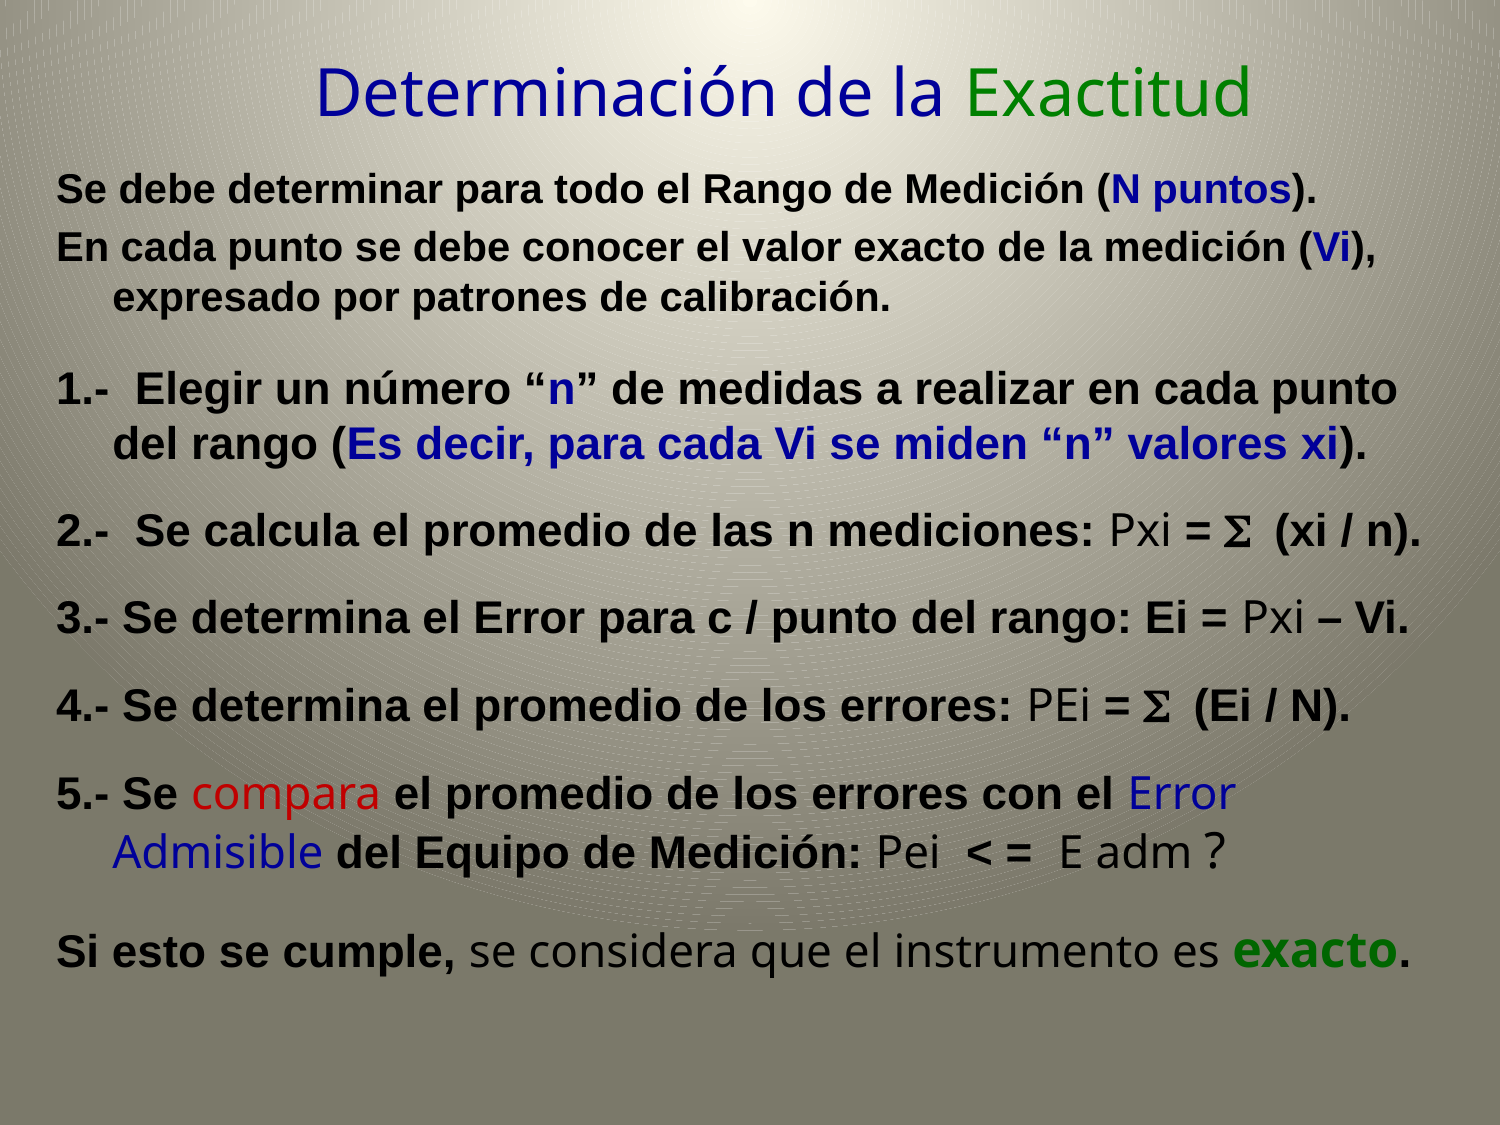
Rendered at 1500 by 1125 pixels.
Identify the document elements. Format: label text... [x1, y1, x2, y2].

text_box Determinación de la Exactitud Se debe determinar para todo el Rango de Medición (N puntos). En cada punto se debe conocer el valor exacto de la medición (Vi), expresado por patrones de calibración. 1.- Elegir un número “n” de medidas a realizar en cada punto del rango (Es decir, para cada Vi se miden “n” valores xi). 2.- Se calcula el promedio de las n mediciones: Pxi = S (xi / n). 3.- Se determina el Error para c / punto del rango: Ei = Pxi – Vi. 4.- Se determina el promedio de los errores: PEi = S (Ei / N). 5.- Se compara el promedio de los errores con el Error Admisible del Equipo de Medición: Pei < = E adm ? Si esto se cumple, se considera que el instrumento es exacto. [41, 42, 1471, 1071]
